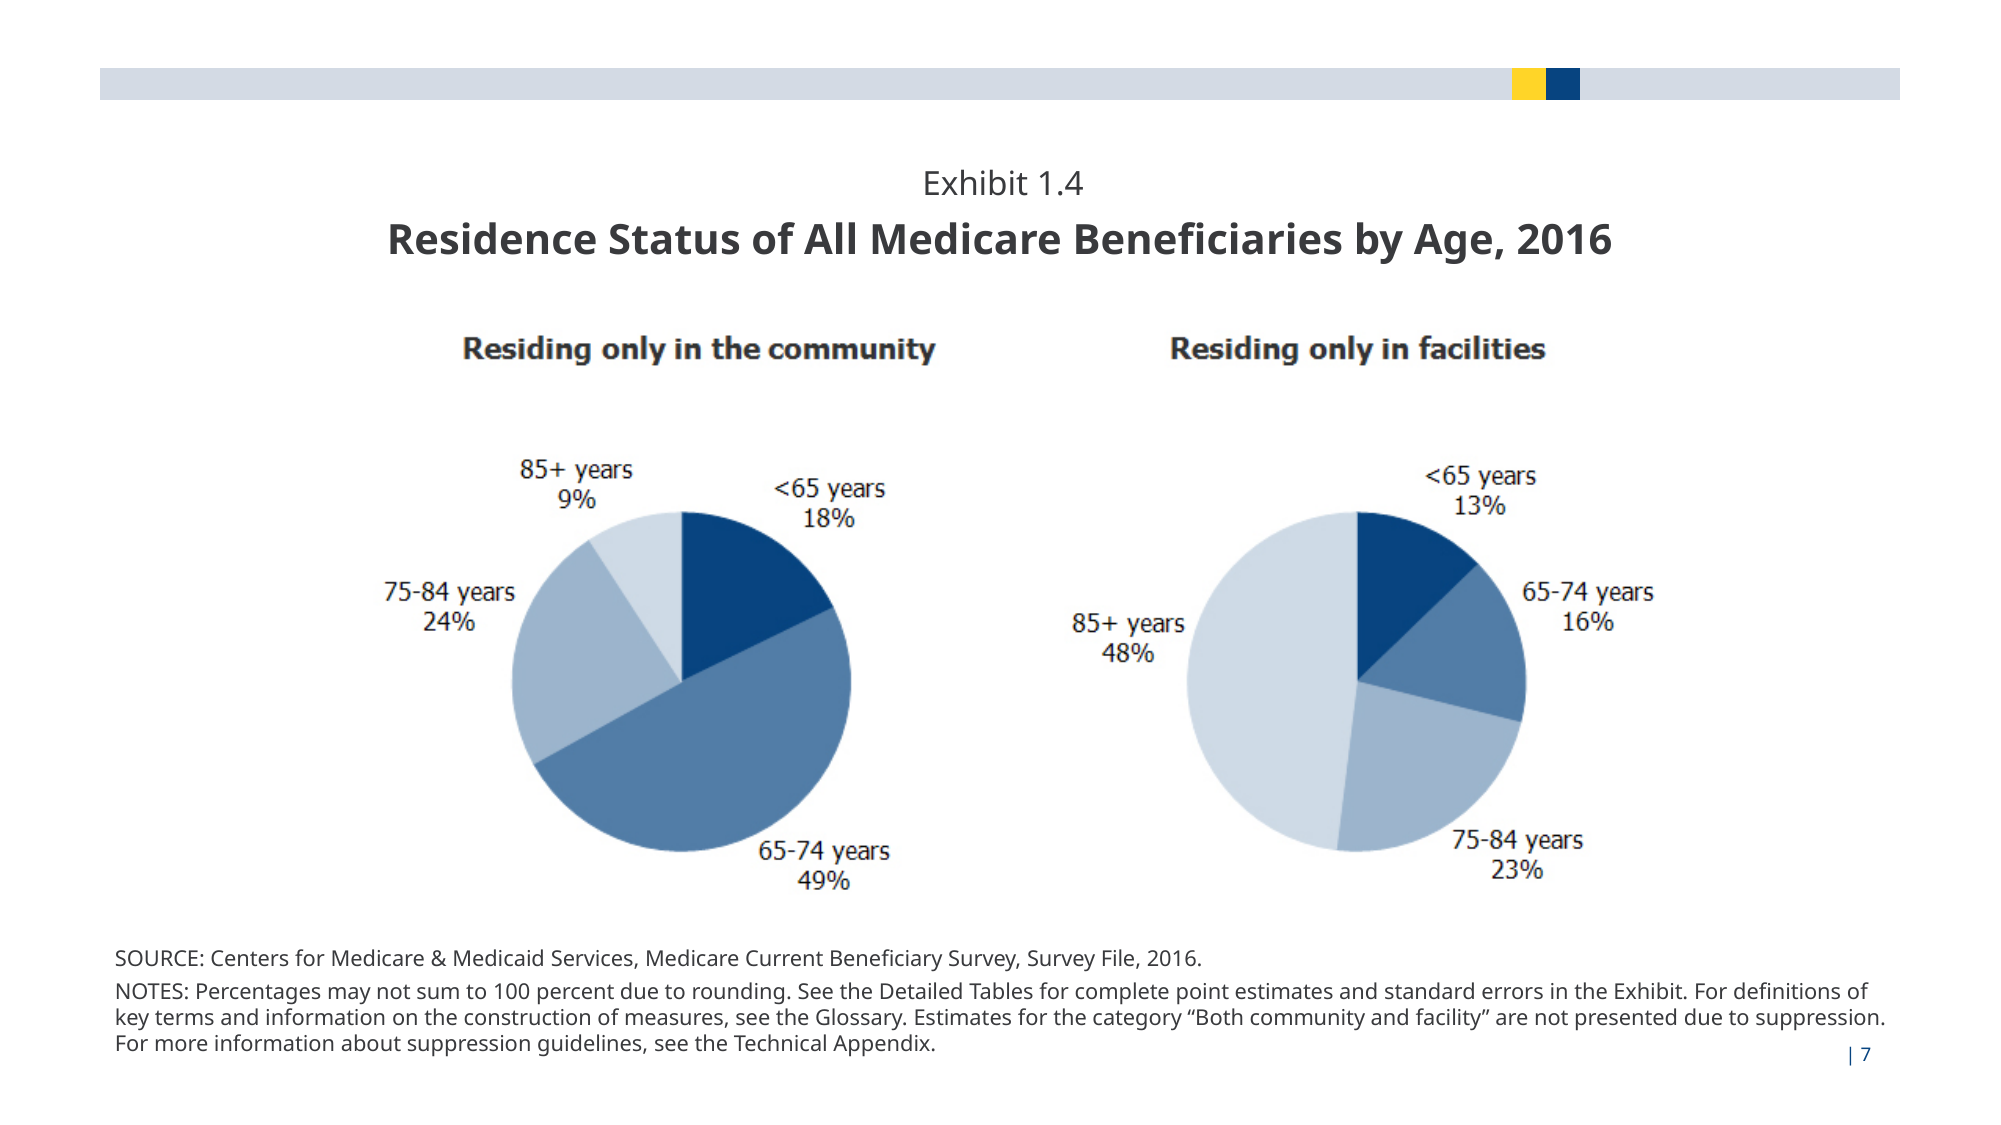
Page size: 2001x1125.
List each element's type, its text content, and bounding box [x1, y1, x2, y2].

list SOURCE: Centers for Medicare & Medicaid Services, Medicare Current Beneficiary Survey, Survey File, 2016. NOTES: Percentages may not sum to 100 percent due to rounding. See the Detailed Tables for complete point estimates and standard errors in the Exhibit. For definitions of key terms and information on the construction of measures, see the Glossary. Estimates for the category “Both community and facility” are not presented due to suppression. For more information about suppression guidelines, see the Technical Appendix. [99, 937, 1900, 1088]
list Residence Status of All Medicare Beneficiaries by Age, 2016 [99, 213, 1900, 300]
picture [362, 317, 1667, 915]
title Exhibit 1.4 [99, 154, 1900, 213]
